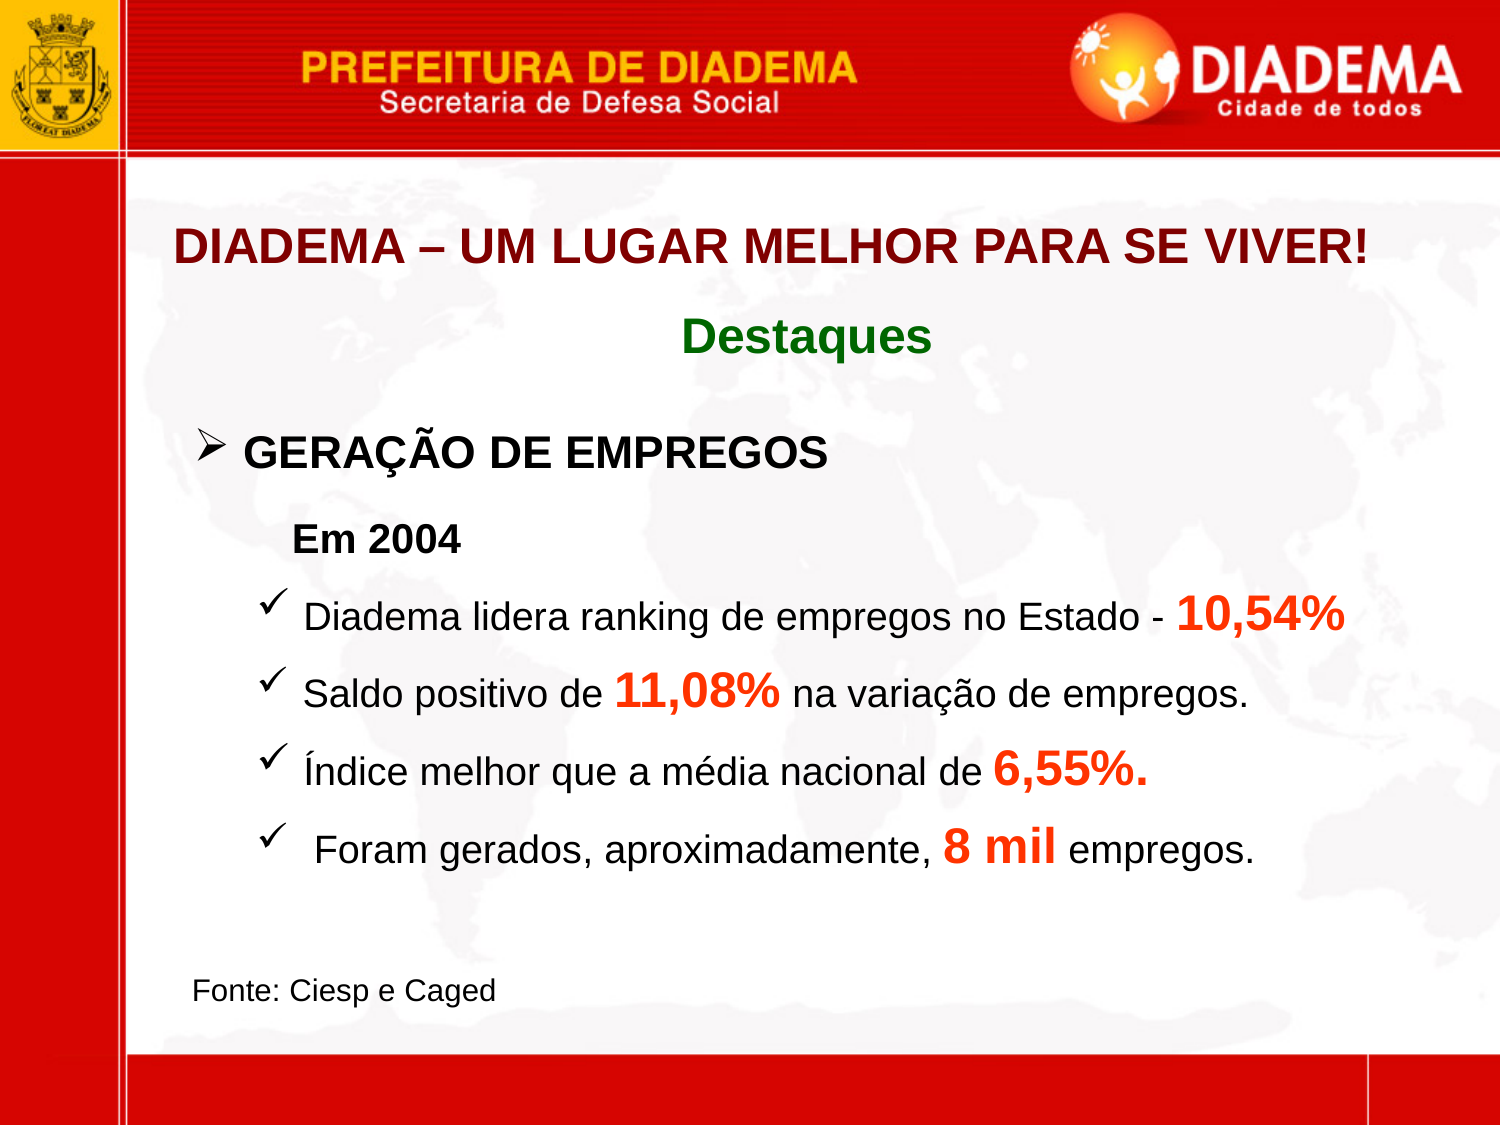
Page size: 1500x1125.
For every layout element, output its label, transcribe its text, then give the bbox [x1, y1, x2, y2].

text_box Em 2004 Diadema lidera ranking de empregos no Estado - 10,54% Saldo positivo de 11,08% na variação de empregos. Índice melhor que a média nacional de 6,55%. Foram gerados, aproximadamente, 8 mil empregos. [127, 439, 1500, 882]
text_box Destaques GERAÇÃO DE EMPREGOS [139, 295, 1475, 439]
text_box Fonte: Ciesp e Caged [177, 962, 930, 1015]
picture [0, 0, 1500, 1125]
text_box DIADEMA – UM LUGAR MELHOR PARA SE VIVER! [158, 206, 1484, 281]
